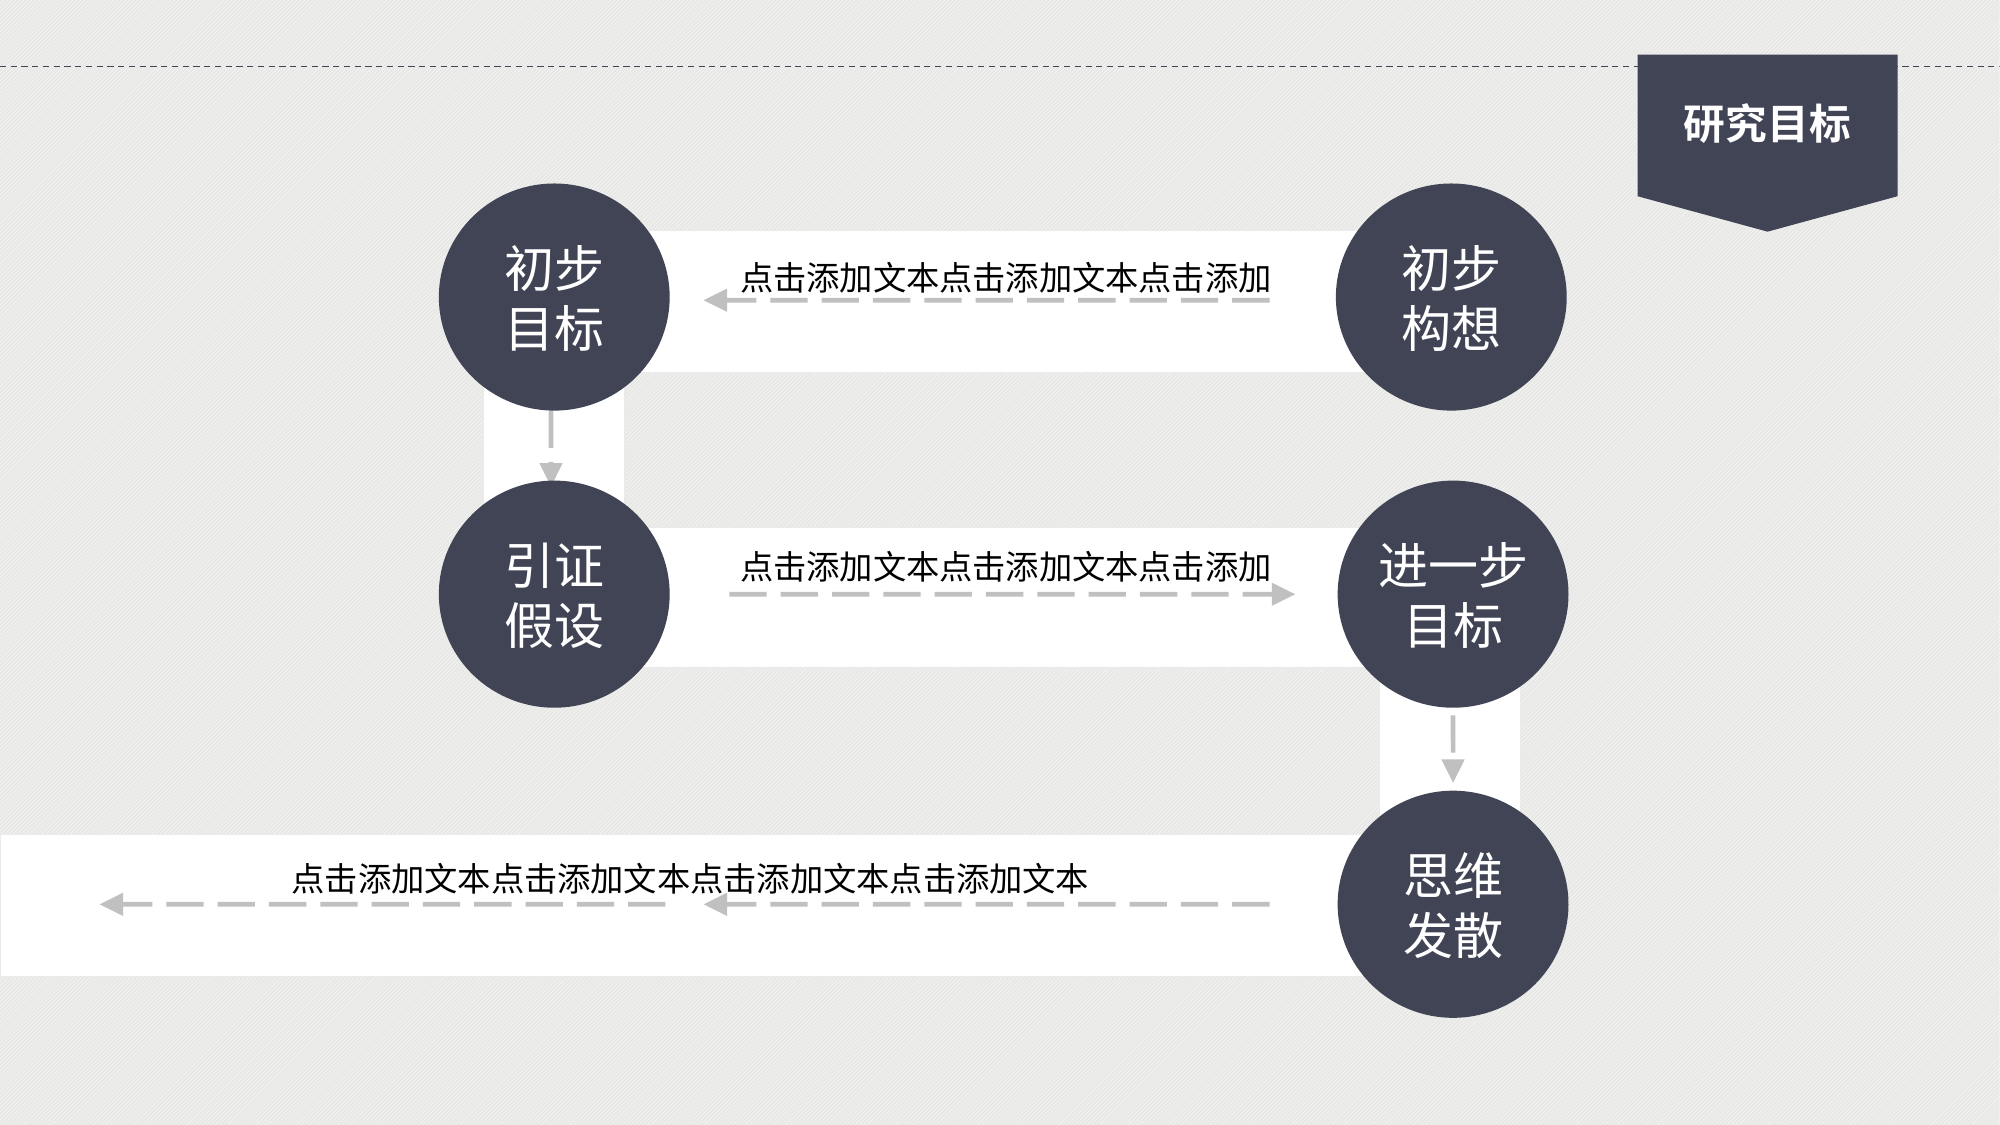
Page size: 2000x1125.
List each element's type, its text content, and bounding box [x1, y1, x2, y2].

text_box [1442, 750, 1464, 783]
text_box [1635, 52, 1900, 65]
text_box 进一步 目标 [1337, 480, 1569, 708]
text_box [1379, 683, 1521, 816]
text_box [713, 305, 725, 311]
text_box 初步 构想 [1335, 183, 1567, 411]
text_box [641, 230, 1364, 373]
text_box 点击添加文本点击添加文本点击添加 [708, 518, 1305, 594]
text_box [540, 463, 562, 480]
text_box [1635, 78, 1900, 234]
text_box [1272, 594, 1296, 605]
text_box [99, 898, 121, 915]
text_box 点击添加文本点击添加文本点击添加 [708, 229, 1305, 305]
text_box 初步 目标 [438, 183, 670, 411]
text_box [483, 388, 625, 504]
text_box [642, 526, 1365, 669]
text_box 引证 假设 [438, 480, 670, 708]
text_box [707, 906, 725, 915]
text_box [0, 834, 1363, 977]
text_box 思维 发散 [1337, 790, 1569, 1018]
text_box 点击添加文本点击添加文本点击添加文本点击添加文本 [111, 830, 1270, 906]
text_box 研究目标 [1669, 90, 1866, 155]
